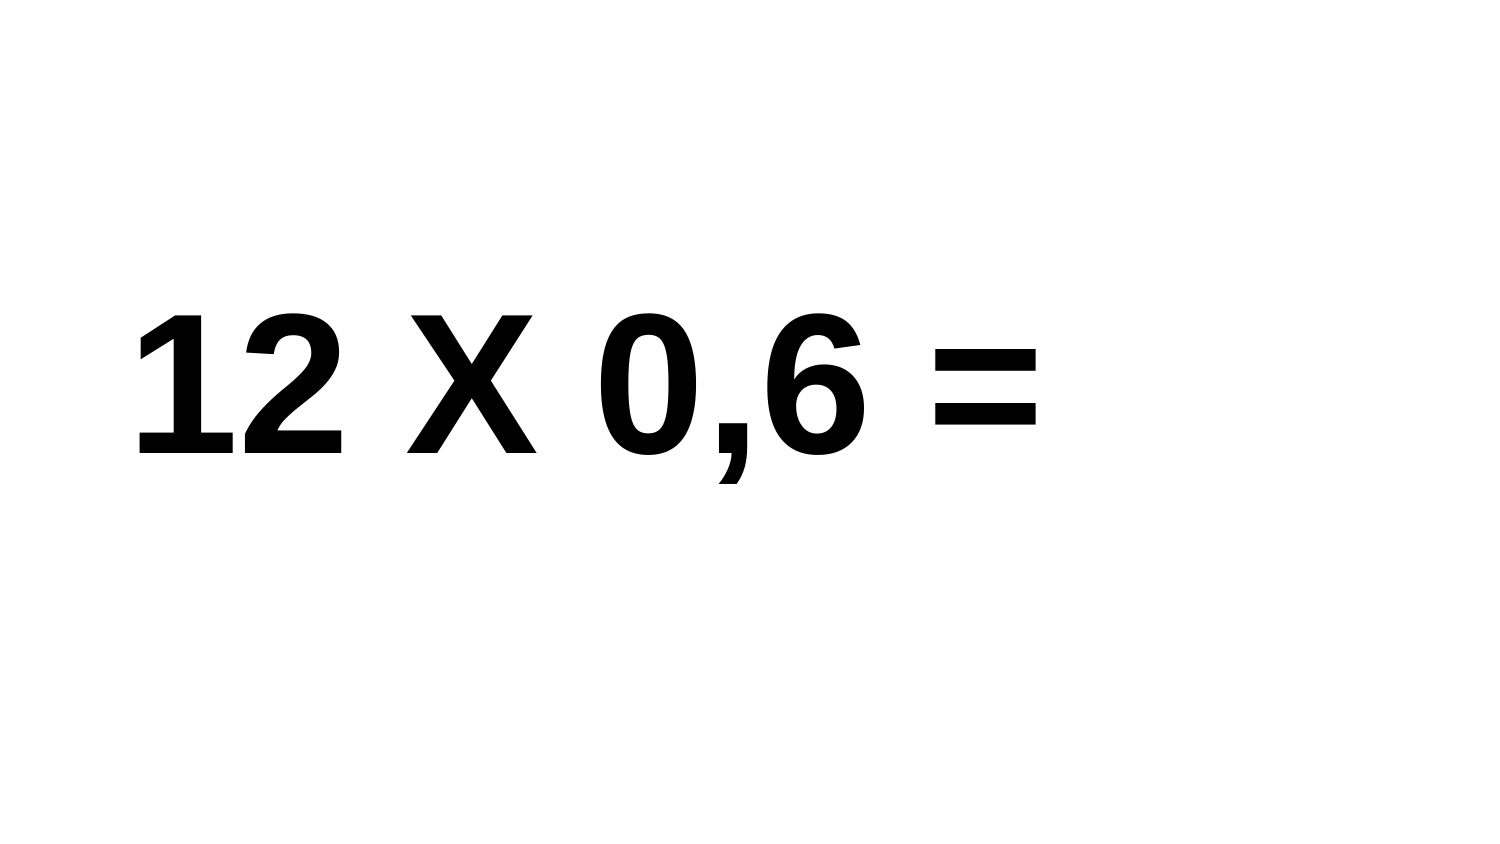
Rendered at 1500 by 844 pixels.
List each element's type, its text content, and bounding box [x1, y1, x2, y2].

text_box 12 X 0,6 = [112, 318, 1388, 509]
